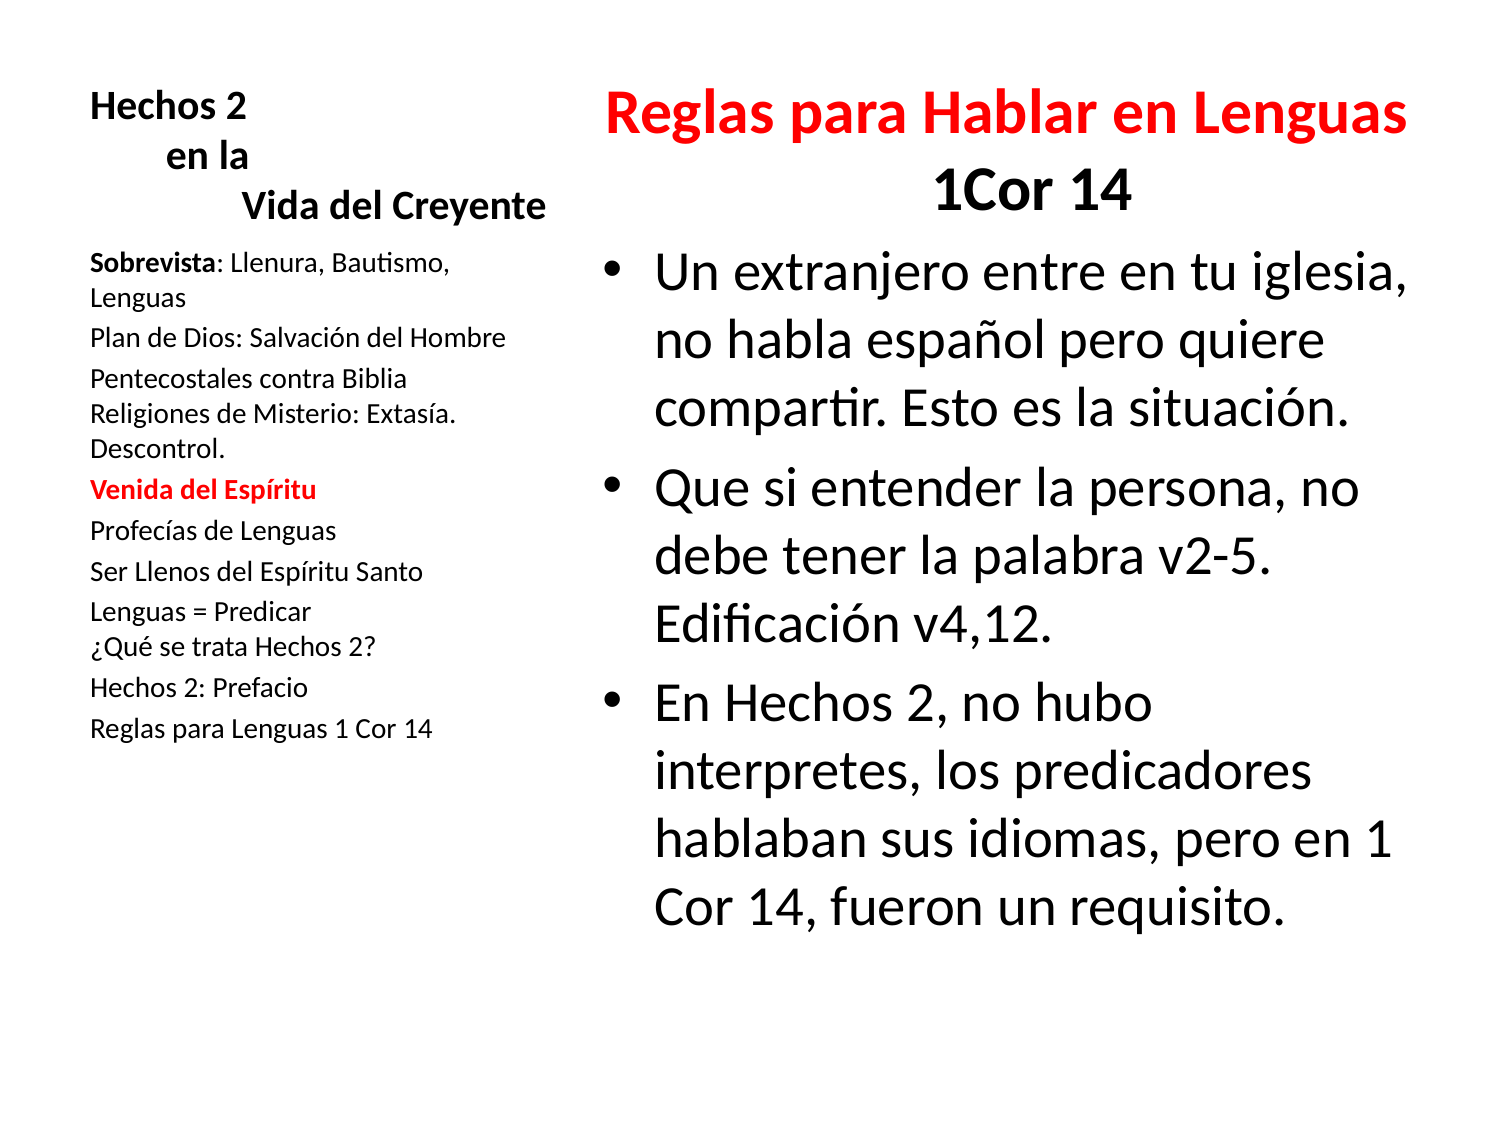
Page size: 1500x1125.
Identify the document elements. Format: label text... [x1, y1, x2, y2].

list Reglas para Hablar en Lenguas 1Cor 14 Un extranjero entre en tu iglesia, no habla español pero quiere compartir. Esto es la situación. Que si entender la persona, no debe tener la palabra v2-5. Edificación v4,12. En Hechos 2, no hubo interpretes, los predicadores hablaban sus idiomas, pero en 1 Cor 14, fueron un requisito. [587, 62, 1426, 1023]
list Sobrevista: Llenura, Bautismo, Lenguas Plan de Dios: Salvación del Hombre Pentecostales contra Biblia Religiones de Misterio: Extasía. Descontrol. Venida del Espíritu Profecías de Lenguas Ser Llenos del Espíritu Santo Lenguas = Predicar ¿Qué se trata Hechos 2? Hechos 2: Prefacio Reglas para Lenguas 1 Cor 14 [75, 235, 569, 1005]
title Hechos 2 en la Vida del Creyente [75, 44, 569, 235]
